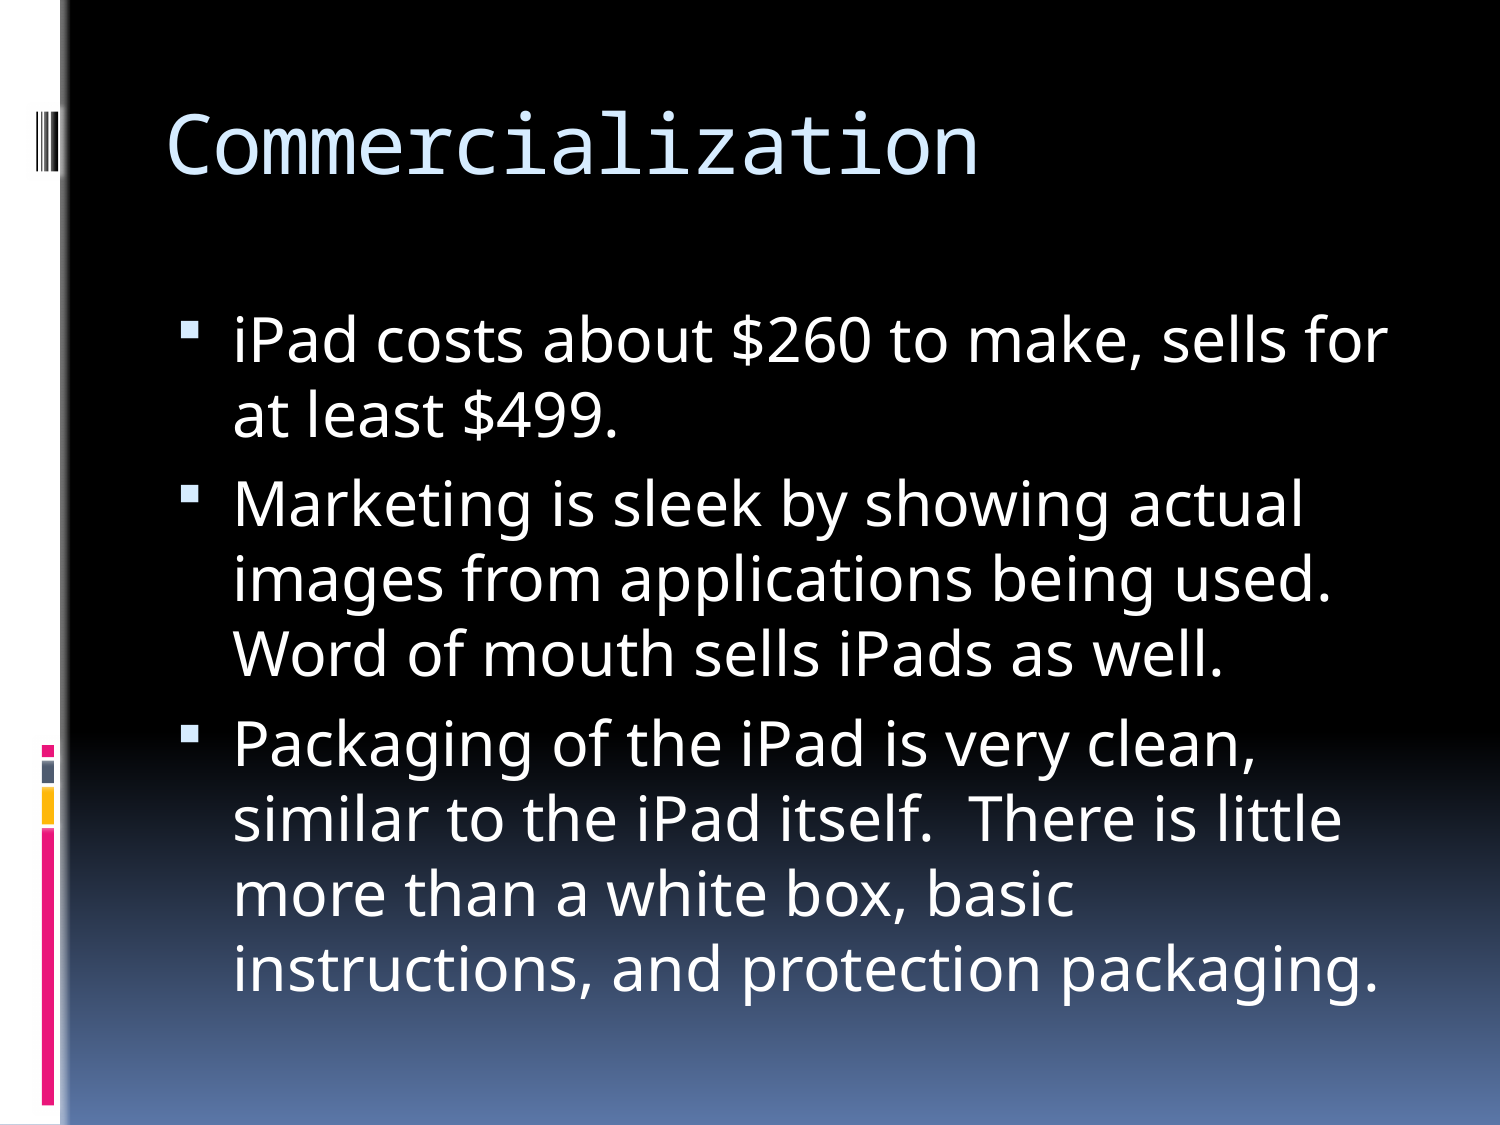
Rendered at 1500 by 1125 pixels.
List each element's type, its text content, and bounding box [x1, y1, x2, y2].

title Commercialization [150, 83, 1425, 234]
list iPad costs about $260 to make, sells for at least $499. Marketing is sleek by showing actual images from applications being used. Word of mouth sells iPads as well. Packaging of the iPad is very clean, similar to the iPad itself. There is little more than a white box, basic instructions, and protection packaging. [150, 292, 1425, 1043]
